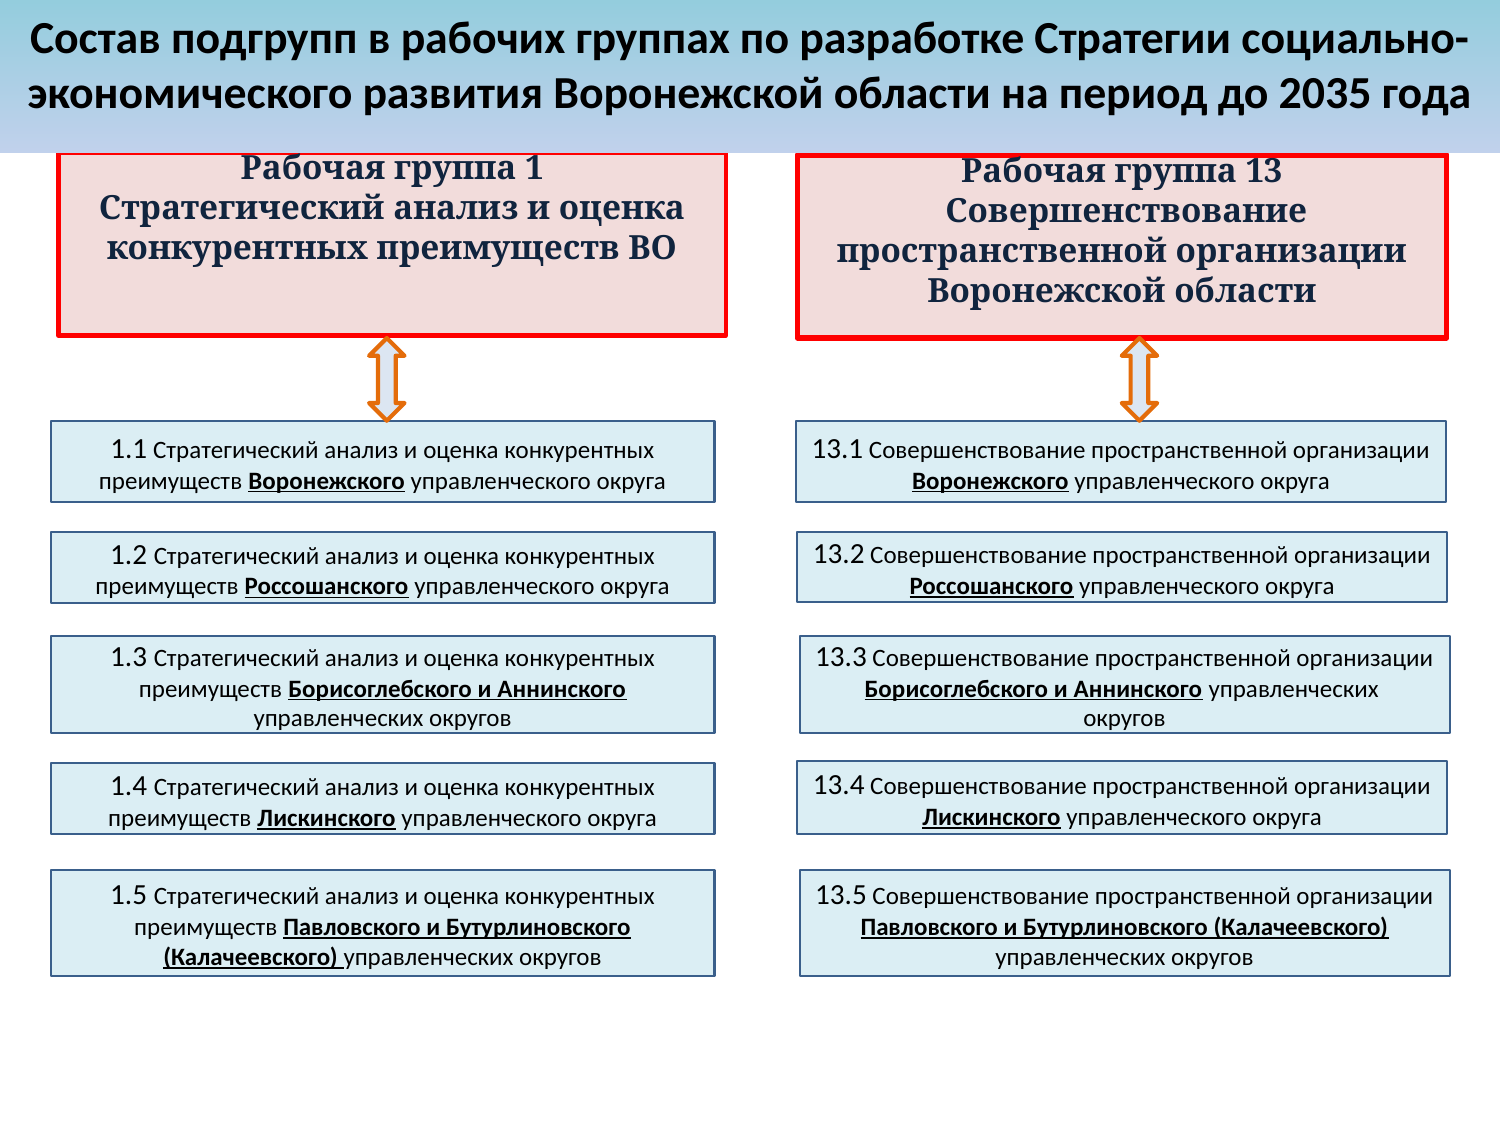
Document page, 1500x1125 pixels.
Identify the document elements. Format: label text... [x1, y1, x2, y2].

text_box 1.2 Стратегический анализ и оценка конкурентных преимуществ Россошанского управленческого округа [49, 530, 717, 605]
text_box 1.1 Стратегический анализ и оценка конкурентных преимуществ Воронежского управленческого округа [49, 419, 717, 504]
text_box 13.4 Совершенствование пространственной организации Лискинского управленческого округа [795, 759, 1449, 836]
text_box Рабочая группа 1 Стратегический анализ и оценка конкурентных преимуществ ВО [56, 153, 728, 337]
text_box 13.5 Совершенствование пространственной организации Павловского и Бутурлиновского (Калачеевского) управленческих округов [797, 867, 1452, 978]
text_box 13.1 Совершенствование пространственной организации Воронежского управленческого округа [794, 419, 1448, 504]
text_box Рабочая группа 13 Совершенствование пространственной организации Воронежской области [795, 153, 1449, 340]
text_box 13.2 Совершенствование пространственной организации Россошанского управленческого округа [795, 530, 1449, 604]
text_box [367, 335, 407, 423]
text_box 1.5 Стратегический анализ и оценка конкурентных преимуществ Павловского и Бутурлиновского (Калачеевского) управленческих округов [49, 867, 717, 978]
text_box Состав подгрупп в рабочих группах по разработке Стратегии социально-экономического развития Воронежской области на период до 2035 года [0, 0, 1500, 153]
text_box 1.3 Стратегический анализ и оценка конкурентных преимуществ Борисоглебского и Аннинского управленческих округов [49, 634, 717, 735]
text_box [1119, 335, 1160, 423]
text_box 1.4 Стратегический анализ и оценка конкурентных преимуществ Лискинского управленческого округа [49, 761, 717, 836]
text_box 13.3 Совершенствование пространственной организации Борисоглебского и Аннинского управленческих округов [797, 634, 1452, 735]
